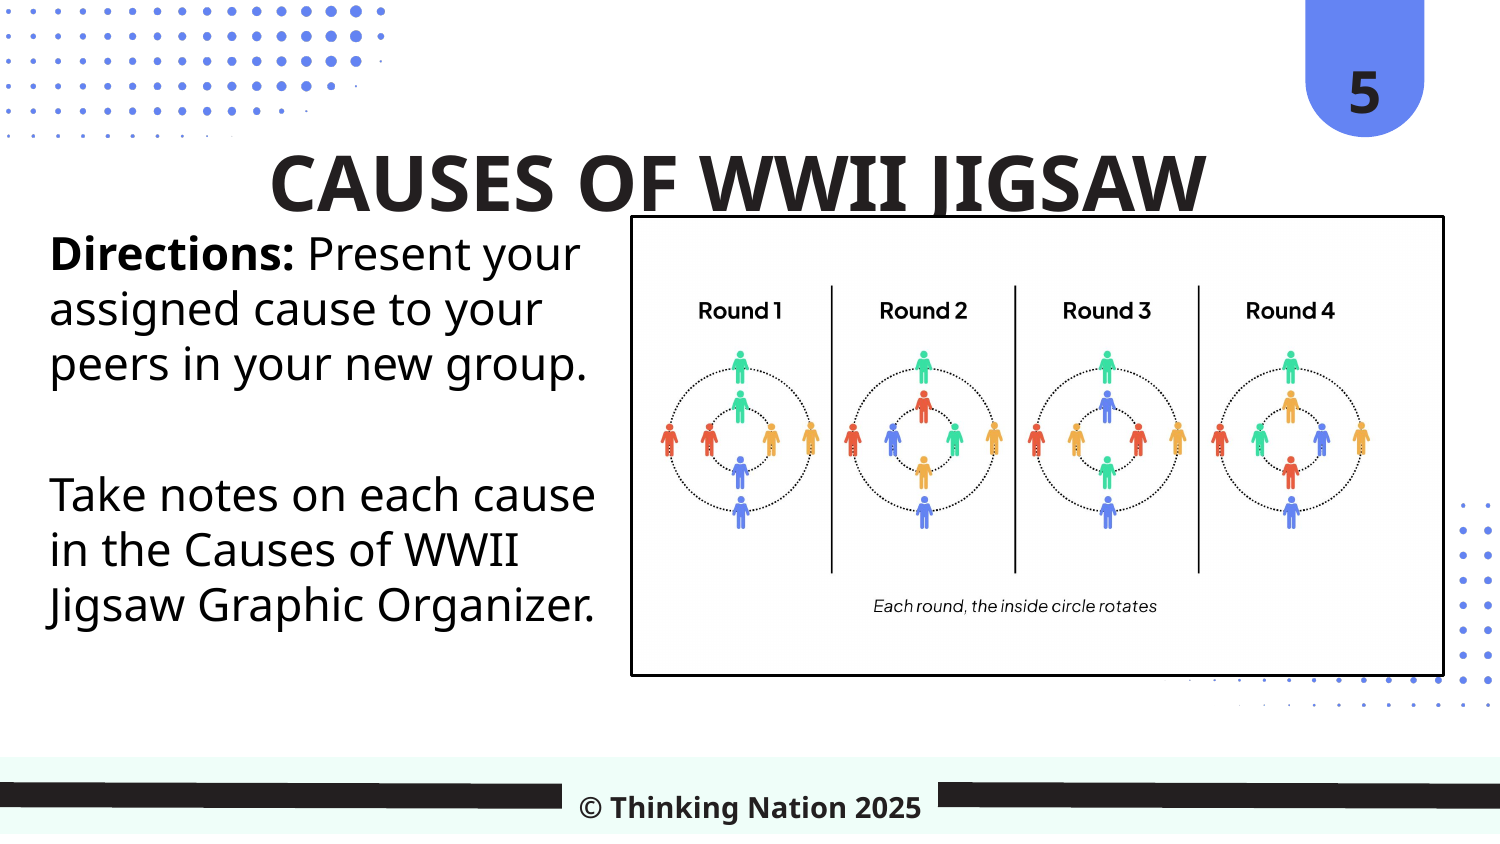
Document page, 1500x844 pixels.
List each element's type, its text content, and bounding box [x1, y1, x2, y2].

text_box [0, 756, 1500, 835]
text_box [1300, 0, 1430, 138]
text_box CAUSES OF WWII JIGSAW [197, 97, 1279, 227]
text_box Directions: Present your assigned cause to your peers in your new group. Take notes on each cause in the Causes of WWII Jigsaw Graphic Organizer. [49, 225, 610, 631]
picture [632, 218, 1443, 674]
text_box [0, 0, 385, 138]
text_box [1115, 503, 1500, 708]
